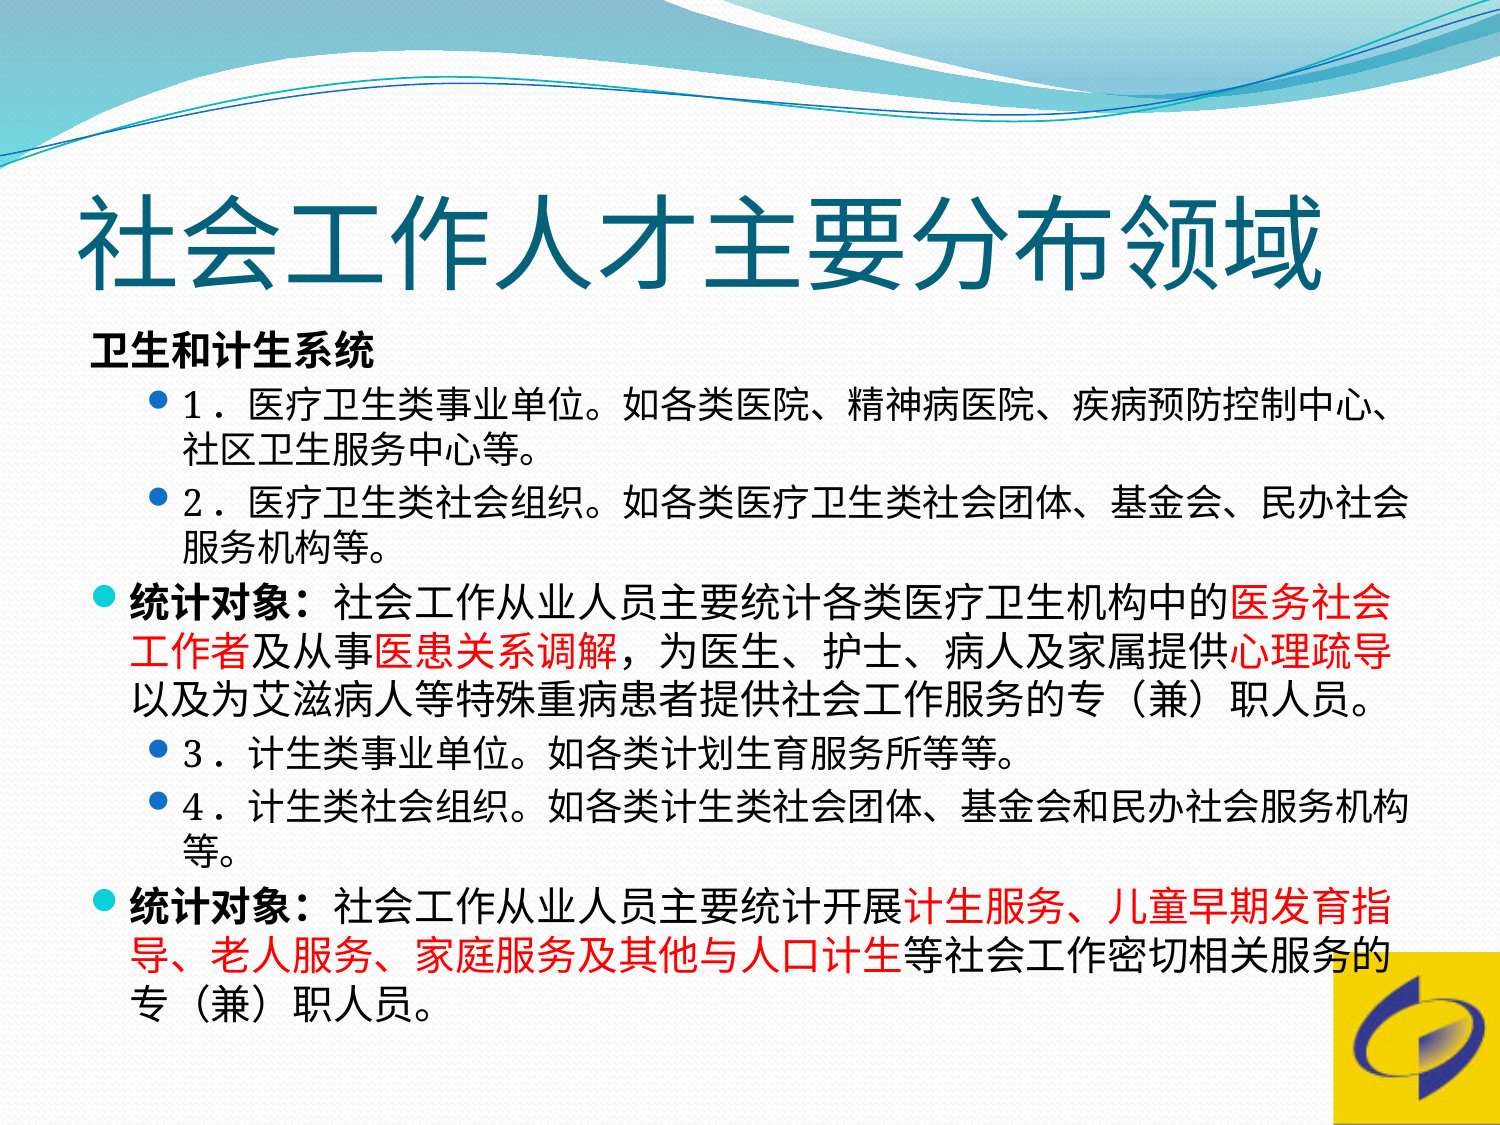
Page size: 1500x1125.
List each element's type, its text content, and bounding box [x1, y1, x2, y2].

list 卫生和计生系统 1．医疗卫生类事业单位。如各类医院、精神病医院、疾病预防控制中心、社区卫生服务中心等。 2．医疗卫生类社会组织。如各类医疗卫生类社会团体、基金会、民办社会服务机构等。 统计对象：社会工作从业人员主要统计各类医疗卫生机构中的医务社会工作者及从事医患关系调解，为医生、护士、病人及家属提供心理疏导以及为艾滋病人等特殊重病患者提供社会工作服务的专（兼）职人员。 3．计生类事业单位。如各类计划生育服务所等等。 4．计生类社会组织。如各类计生类社会团体、基金会和民办社会服务机构等。 统计对象：社会工作从业人员主要统计开展计生服务、儿童早期发育指导、老人服务、家庭服务及其他与人口计生等社会工作密切相关服务的专（兼）职人员。 [75, 317, 1425, 1038]
picture [1333, 952, 1500, 1125]
title 社会工作人才主要分布领域 [75, 115, 1425, 303]
